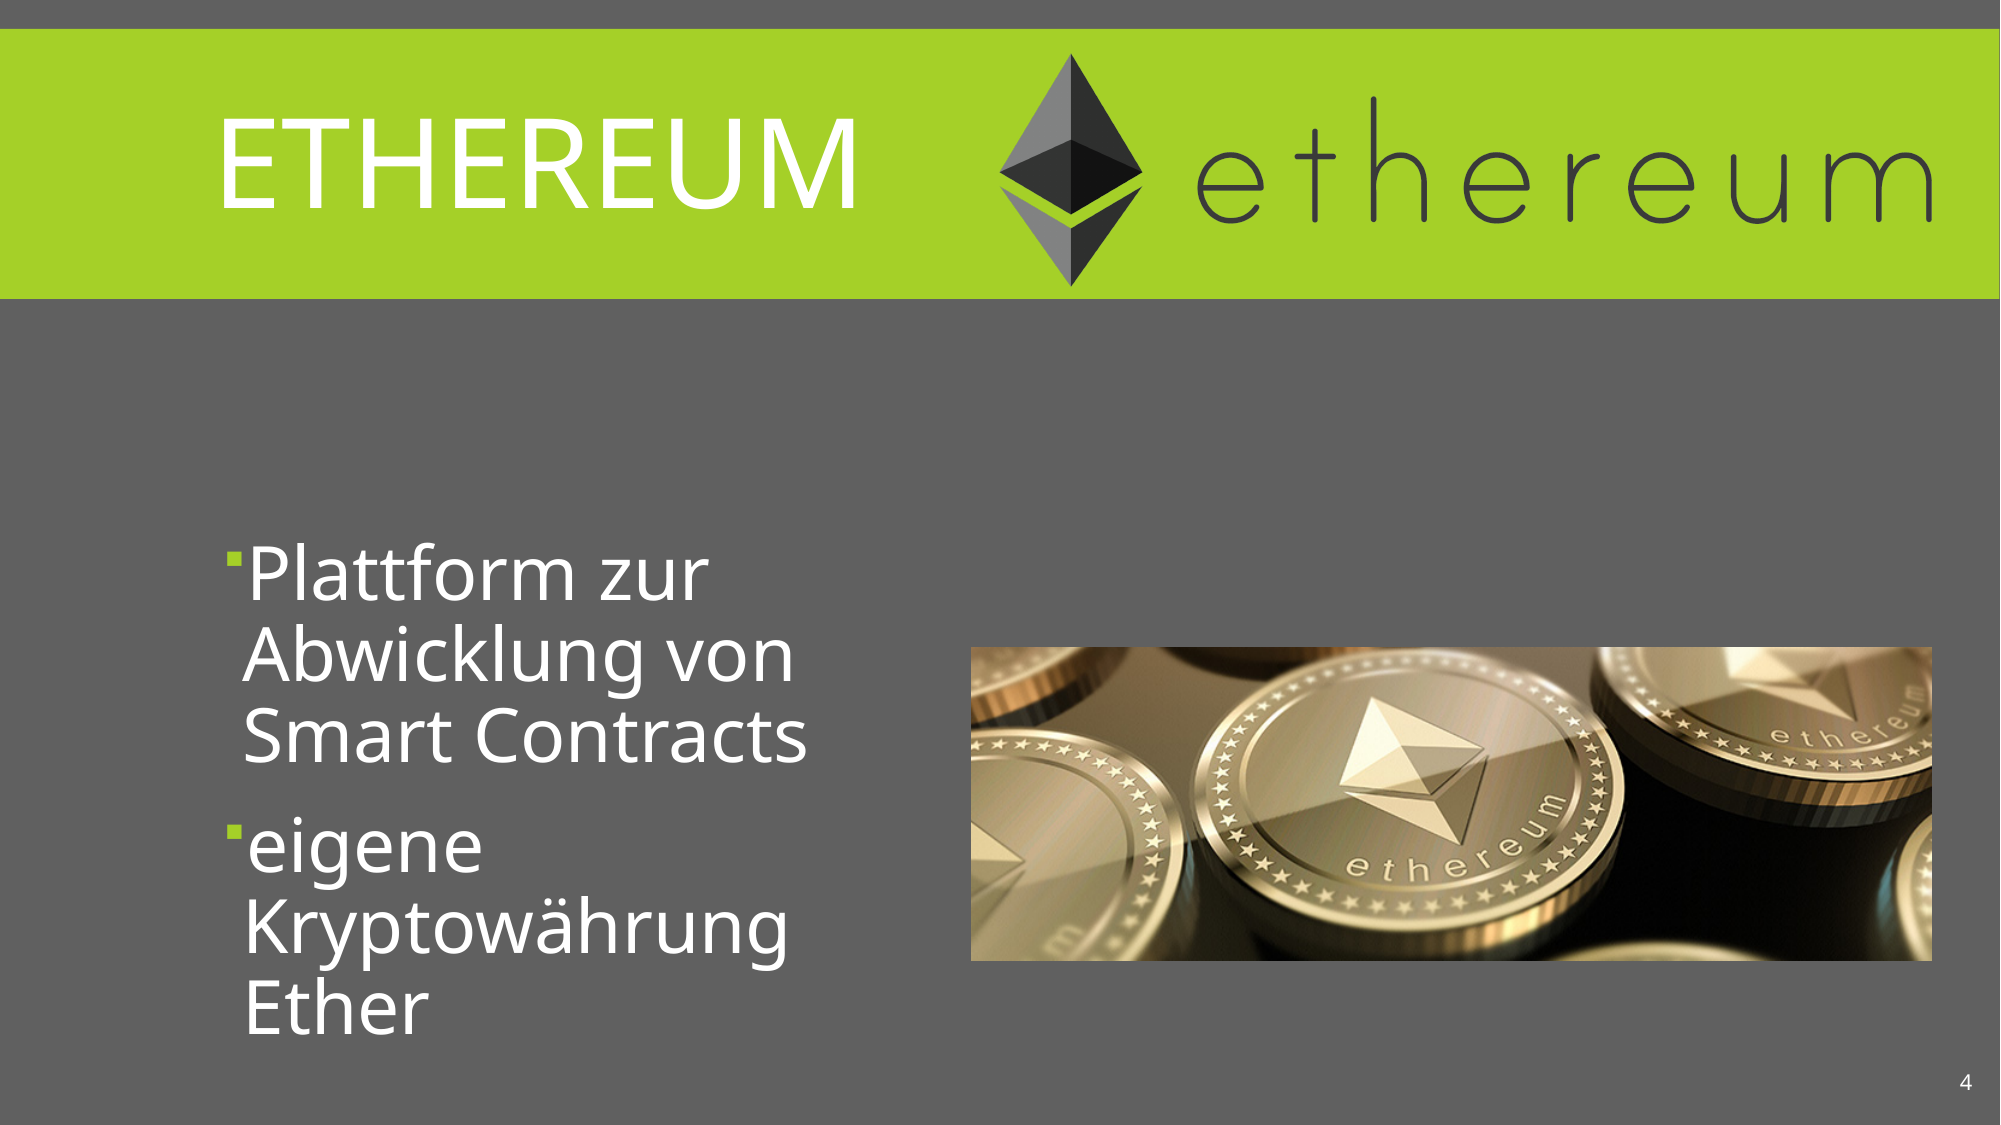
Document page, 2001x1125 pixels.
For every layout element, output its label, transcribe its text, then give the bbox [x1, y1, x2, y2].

list Plattform zur Abwicklung von Smart Contracts eigene Kryptowährung Ether [197, 528, 950, 1101]
picture [999, 53, 1933, 288]
slide_number 4 [1832, 1053, 1988, 1114]
picture [971, 647, 1933, 961]
title Ethereum [197, 46, 1803, 295]
